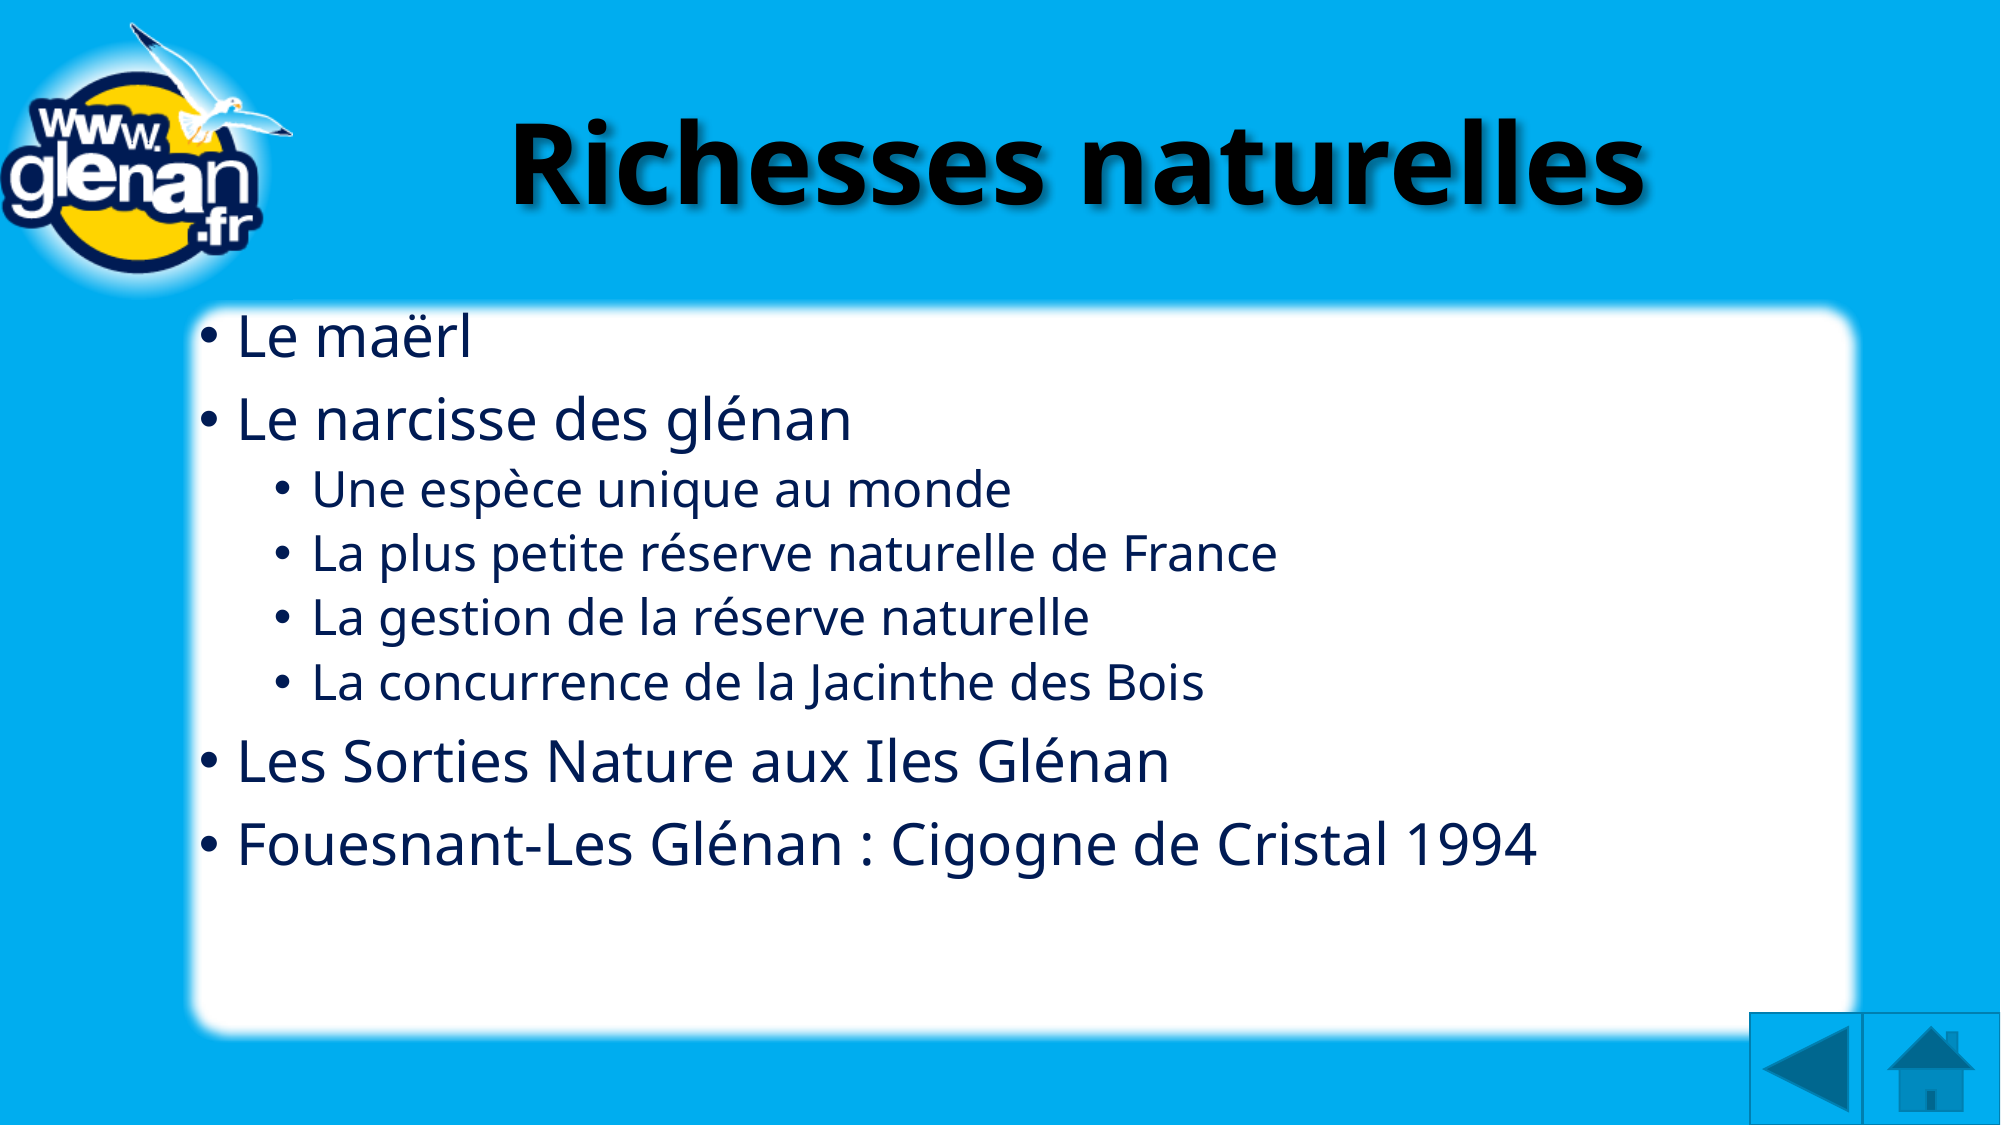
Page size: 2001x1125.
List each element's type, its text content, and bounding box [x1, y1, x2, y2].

title Richesses naturelles [292, 59, 1863, 278]
list Le maërl Le narcisse des glénan Une espèce unique au monde La plus petite réserve naturelle de France La gestion de la réserve naturelle La concurrence de la Jacinthe des Bois Les Sorties Nature aux Iles Glénan Fouesnant-Les Glénan : Cigogne de Cristal 1994 [183, 299, 1863, 1014]
picture [0, 23, 292, 296]
